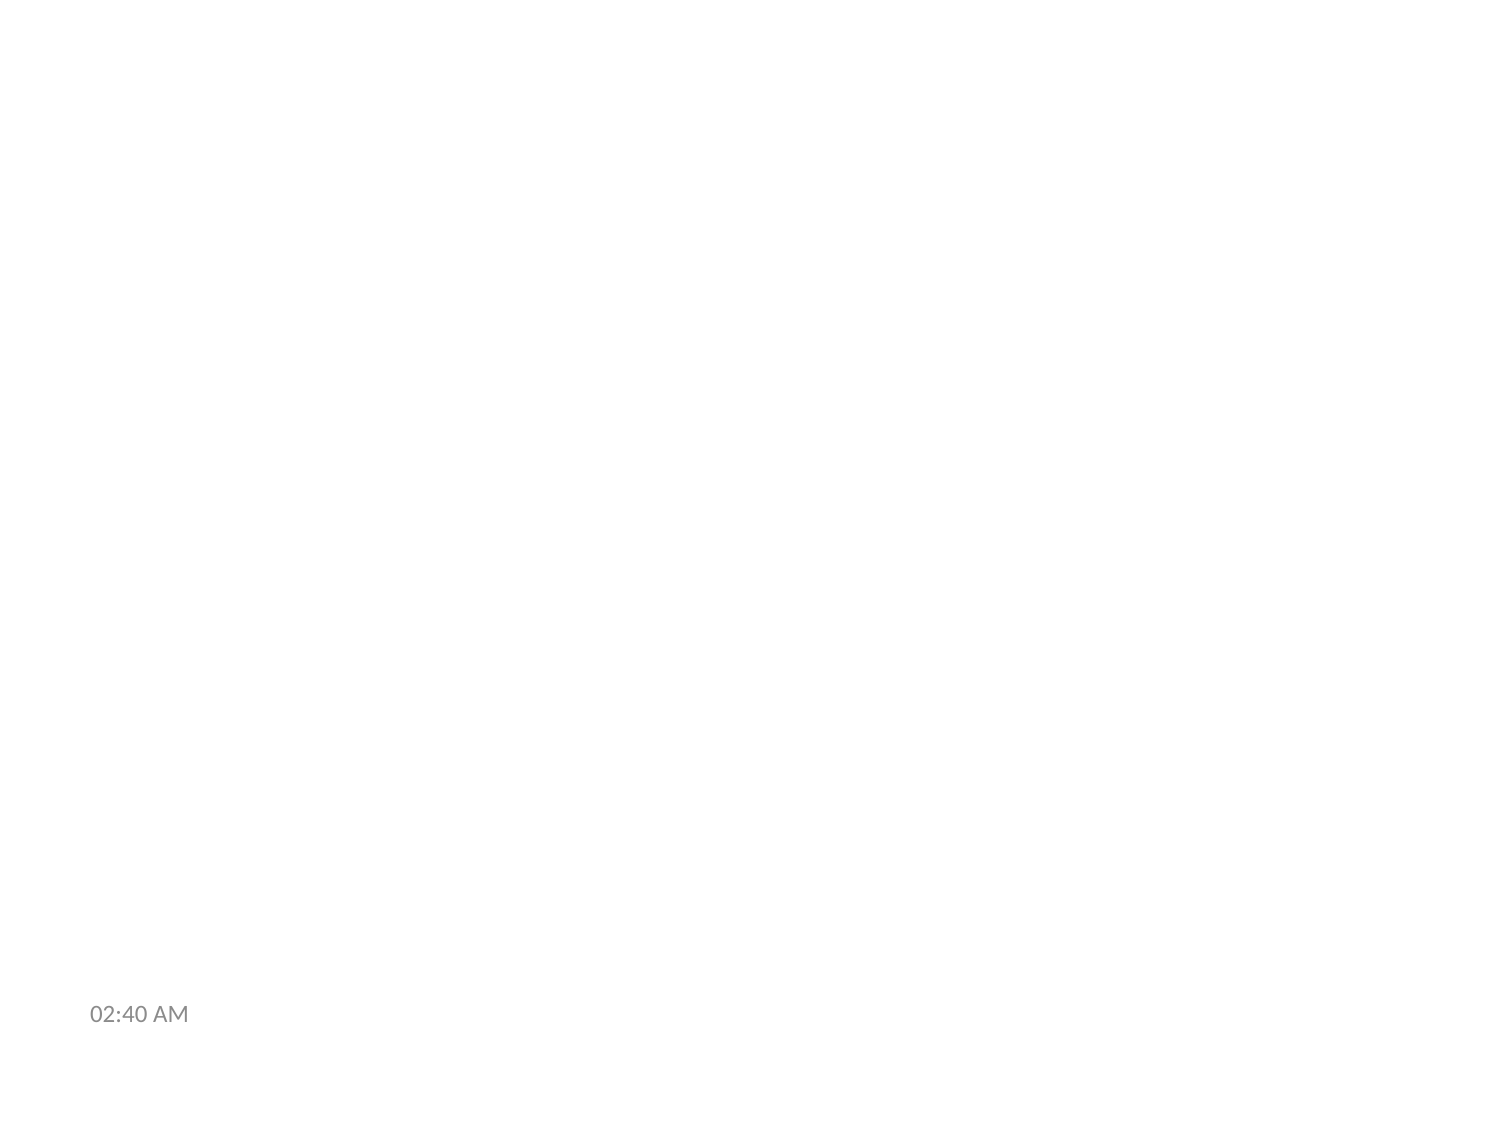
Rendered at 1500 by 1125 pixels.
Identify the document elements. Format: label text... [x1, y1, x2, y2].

text_box 3:35 PM [75, 982, 425, 1043]
